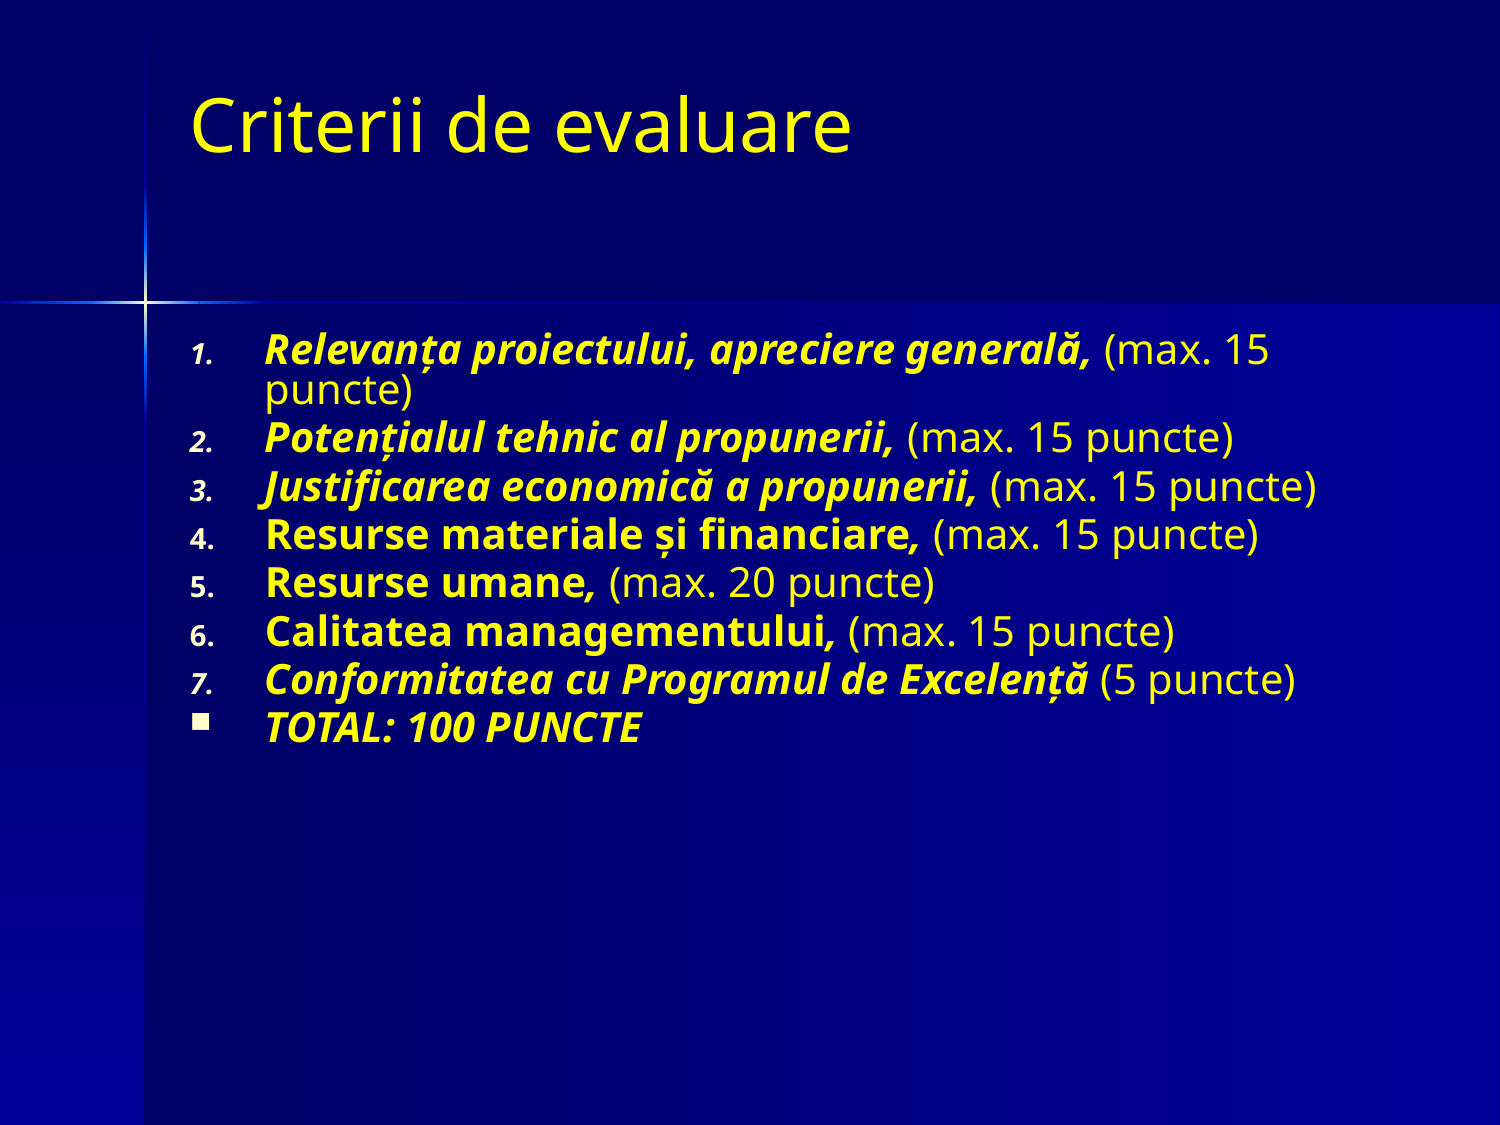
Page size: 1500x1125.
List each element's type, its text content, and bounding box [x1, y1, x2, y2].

list Relevanţa proiectului, apreciere generală, (max. 15 puncte) Potenţialul tehnic al propunerii, (max. 15 puncte) Justificarea economică a propunerii, (max. 15 puncte) Resurse materiale şi financiare, (max. 15 puncte) Resurse umane, (max. 20 puncte) Calitatea managementului, (max. 15 puncte) Conformitatea cu Programul de Excelenţă (5 puncte) TOTAL: 100 PUNCTE [174, 324, 1413, 1001]
title Criterii de evaluare [174, 49, 1413, 286]
